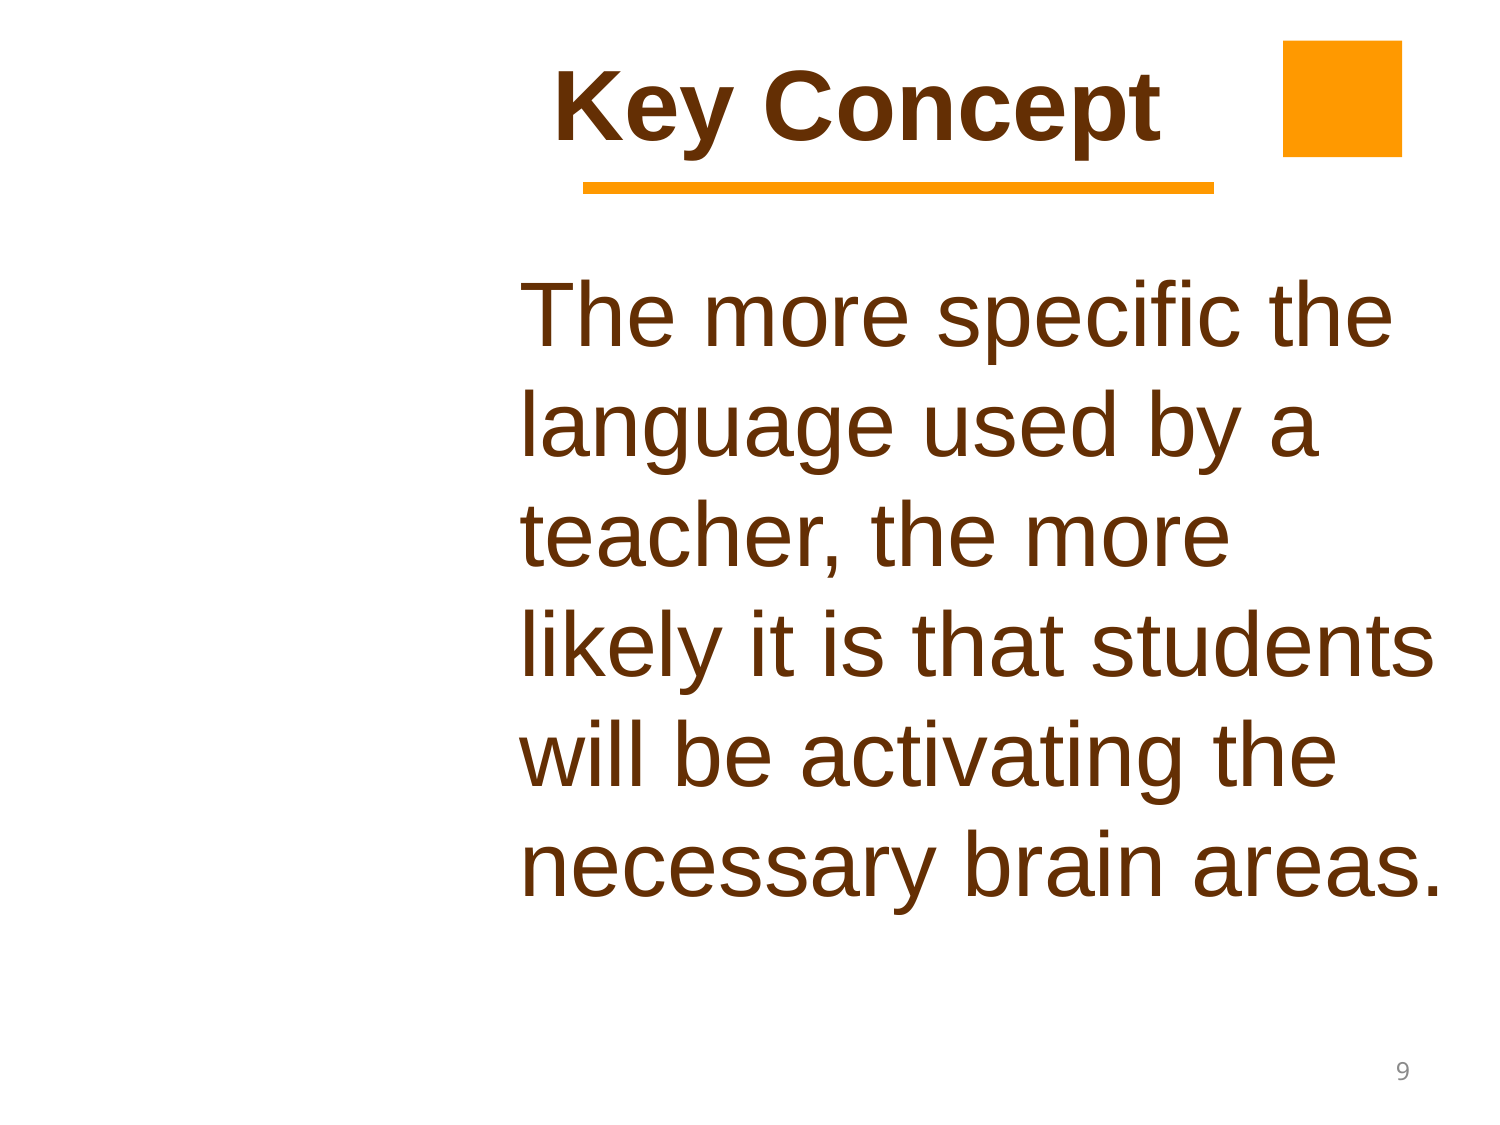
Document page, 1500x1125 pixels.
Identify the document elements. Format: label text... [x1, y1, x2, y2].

text_box The more specific the language used by a teacher, the more likely it is that students will be activating the necessary brain areas. [504, 247, 1472, 922]
text_box Key Concept [537, 33, 1178, 168]
text_box [1281, 38, 1404, 159]
slide_number 9 [1074, 1042, 1425, 1103]
